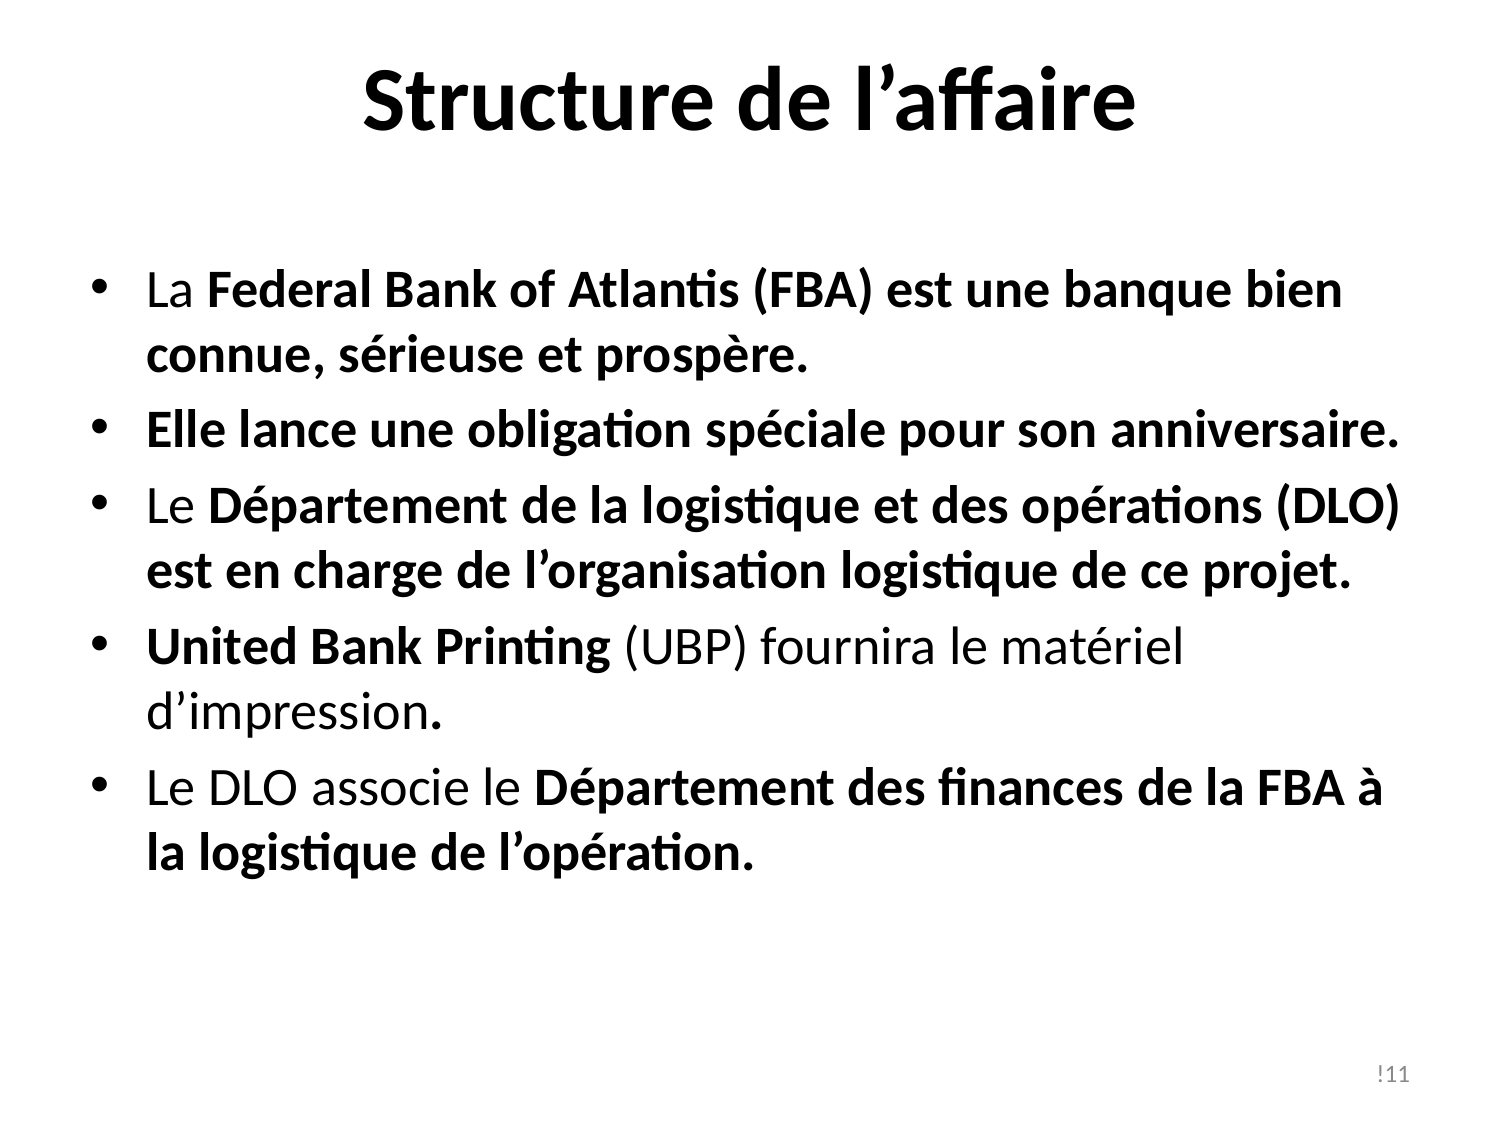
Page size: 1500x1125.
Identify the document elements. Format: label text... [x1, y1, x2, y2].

list La Federal Bank of Atlantis (FBA) est une banque bien connue, sérieuse et prospère. Elle lance une obligation spéciale pour son anniversaire. Le Département de la logistique et des opérations (DLO) est en charge de l’organisation logistique de ce projet. United Bank Printing (UBP) fournira le matériel d’impression. Le DLO associe le Département des finances de la FBA à la logistique de l’opération. [74, 164, 1426, 908]
title Structure de l’affaire [74, 29, 1426, 158]
slide_number !11 [1074, 1042, 1425, 1103]
